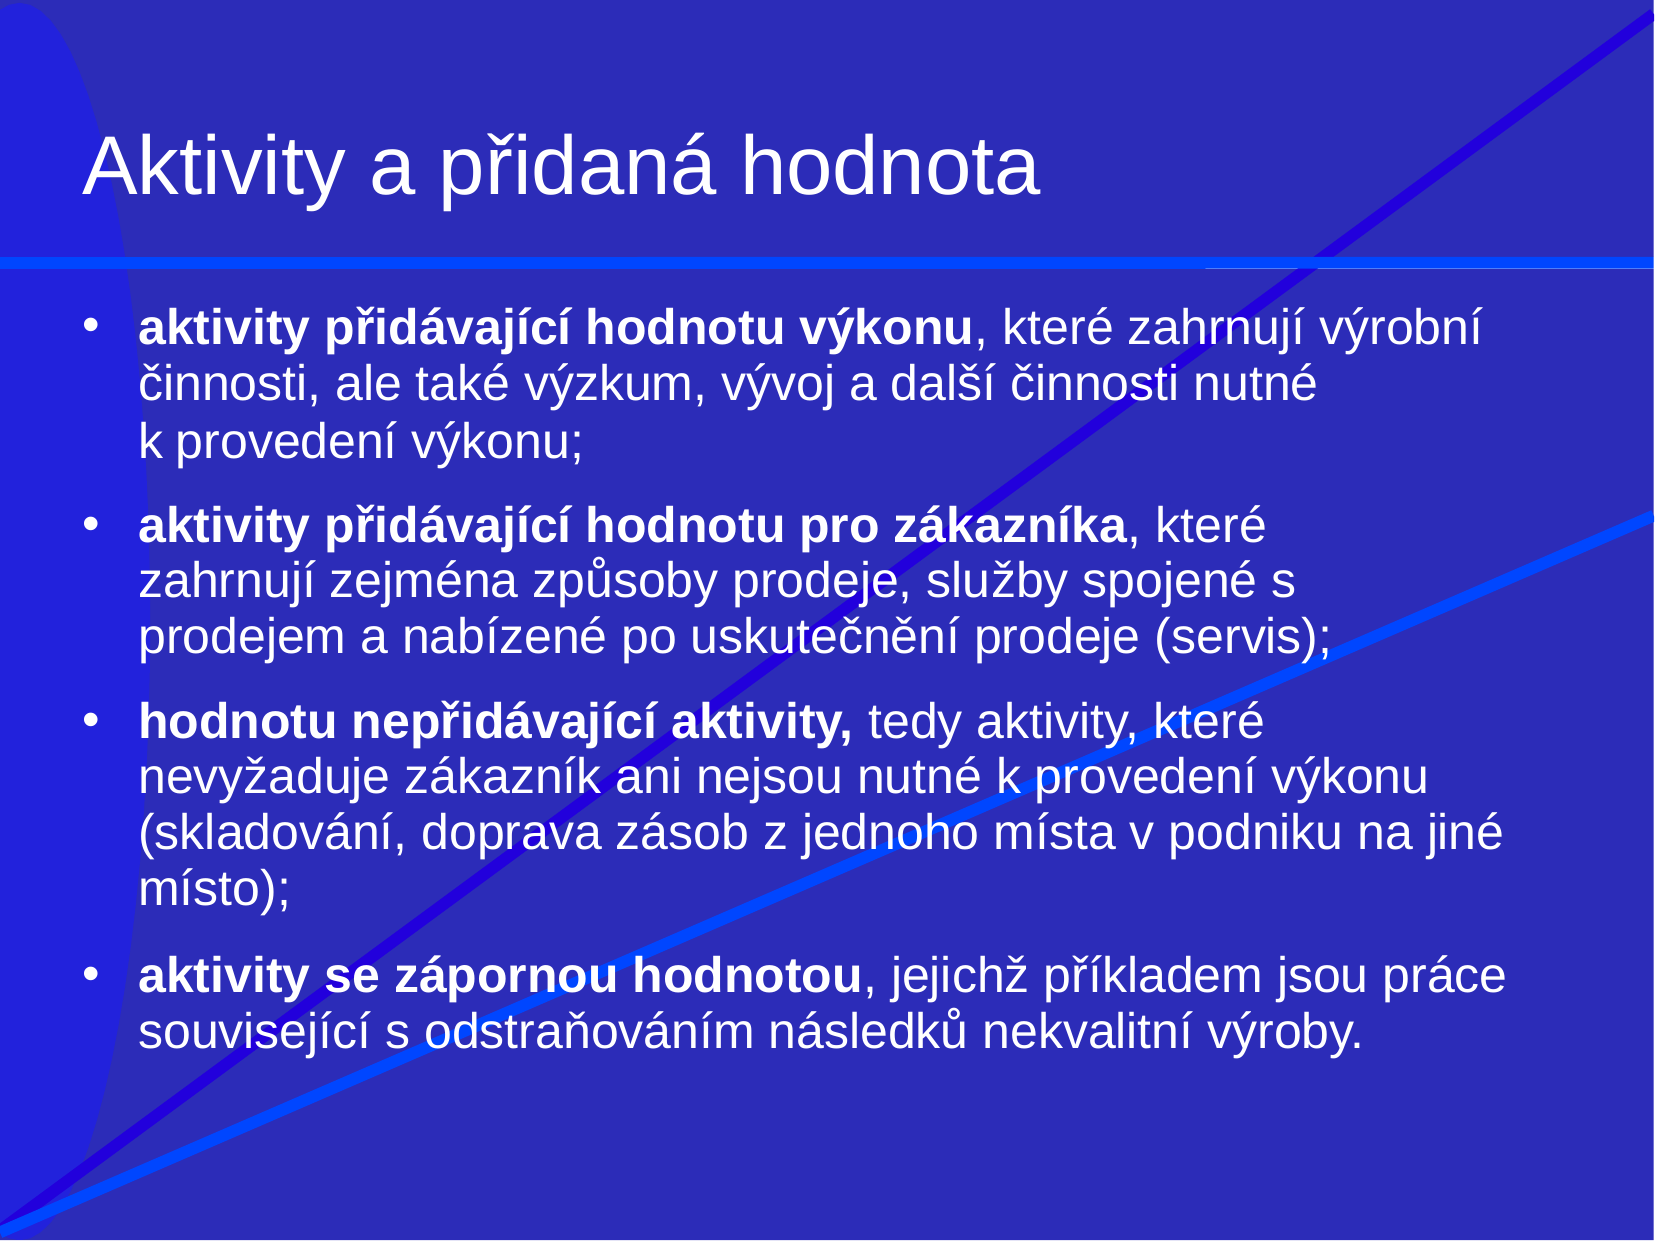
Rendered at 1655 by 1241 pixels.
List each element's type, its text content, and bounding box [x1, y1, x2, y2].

text_box aktivity přidávající hodnotu výkonu, které zahrnují výrobní činnosti, ale také výzkum, vývoj a další činnosti nutné k provedení výkonu; aktivity přidávající hodnotu pro zákazníka, které zahrnují zejména způsoby prodeje, služby spojené s prodejem a nabízené po uskutečnění prodeje (servis); hodnotu nepřidávající aktivity, tedy aktivity, které nevyžaduje zákazník ani nejsou nutné k provedení výkonu (skladování, doprava zásob z jednoho místa v podniku na jiné místo); aktivity se zápornou hodnotou, jejichž příkladem jsou práce související s odstraňováním následků nekvalitní výroby. [80, 296, 1532, 1059]
title Aktivity a přidaná hodnota [80, 67, 1574, 319]
